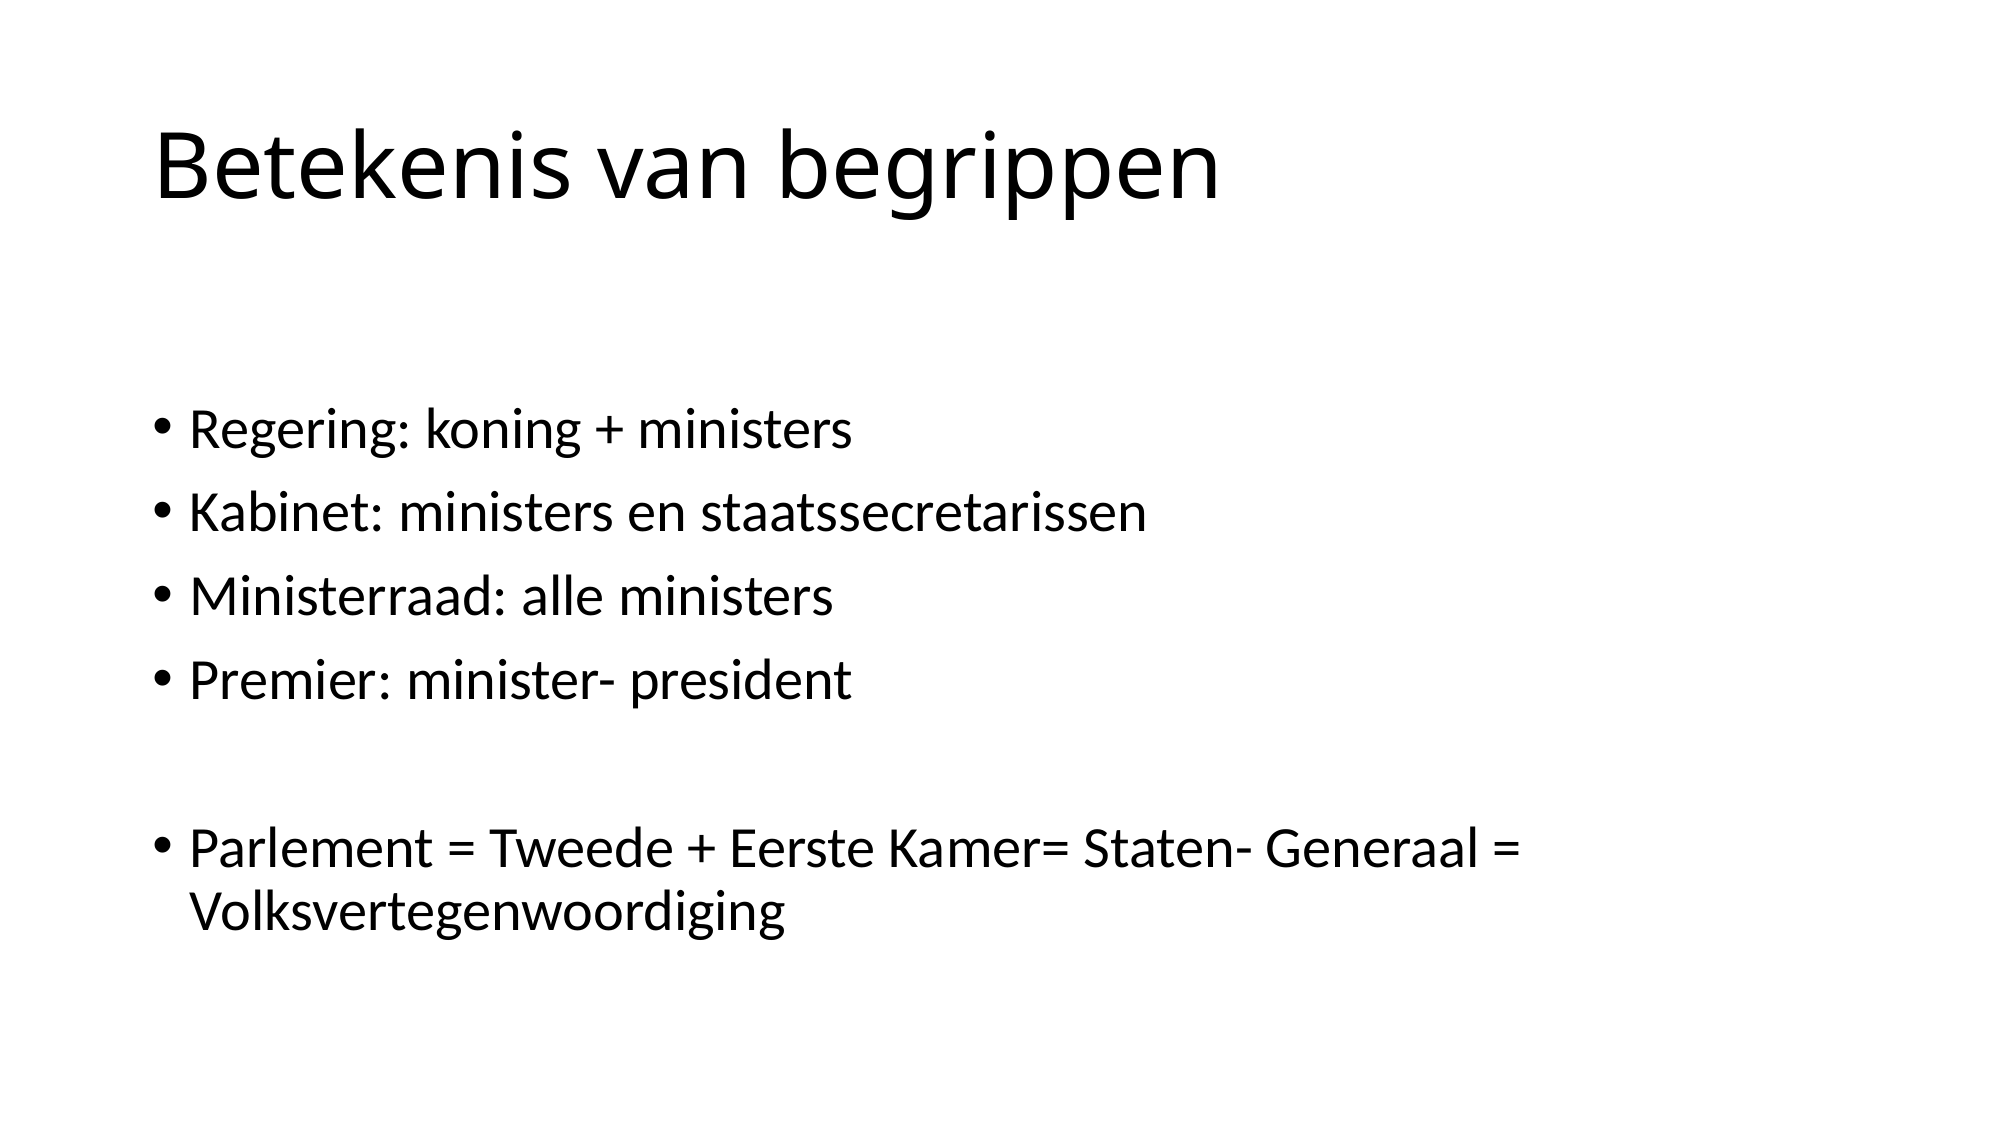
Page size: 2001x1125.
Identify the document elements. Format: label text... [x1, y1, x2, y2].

list Regering: koning + ministers Kabinet: ministers en staatssecretarissen Ministerraad: alle ministers Premier: minister- president Parlement = Tweede + Eerste Kamer= Staten- Generaal = Volksvertegenwoordiging [137, 299, 1863, 1014]
title Betekenis van begrippen [137, 59, 1863, 278]
